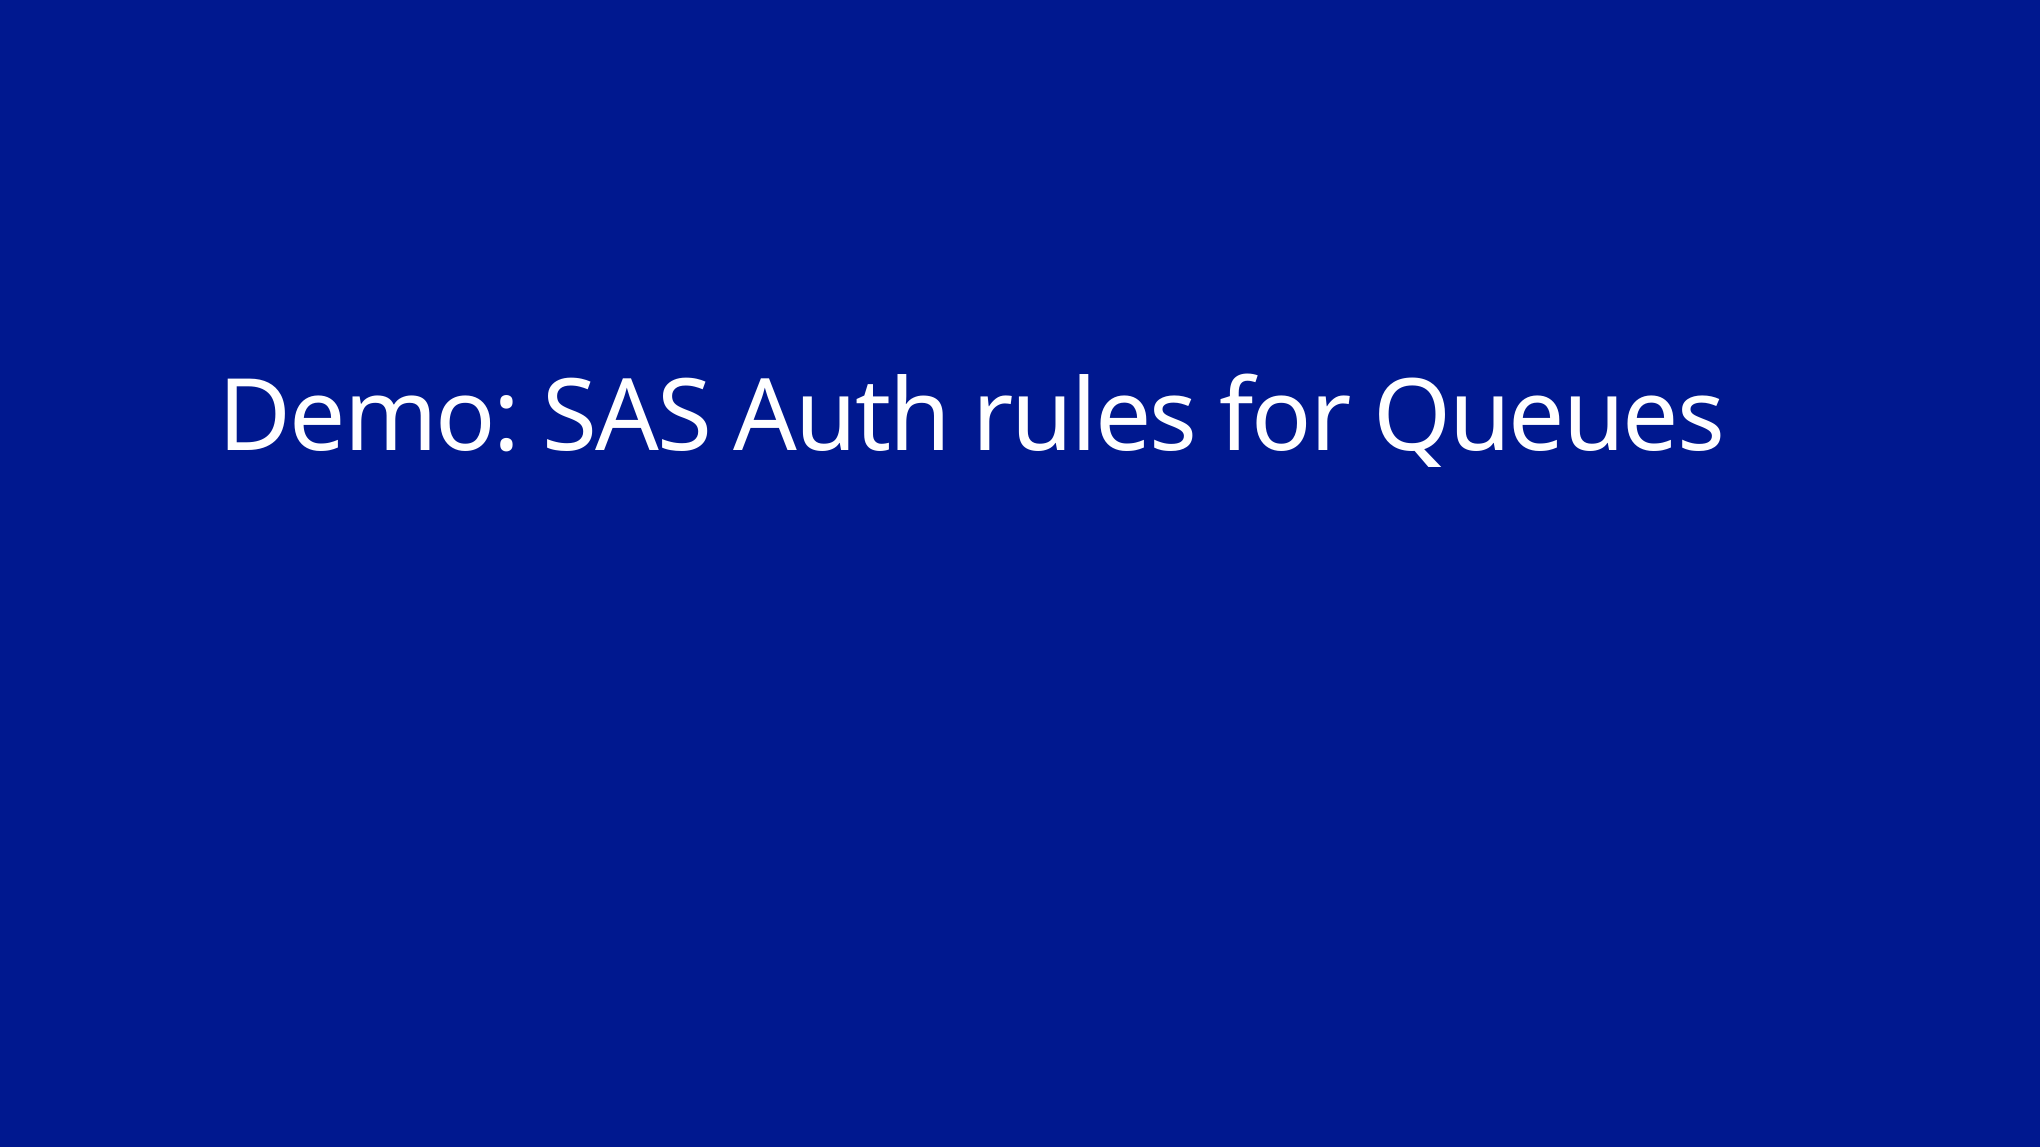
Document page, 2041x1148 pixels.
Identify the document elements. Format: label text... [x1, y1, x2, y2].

title Demo: SAS Auth rules for Queues [195, 348, 1846, 649]
